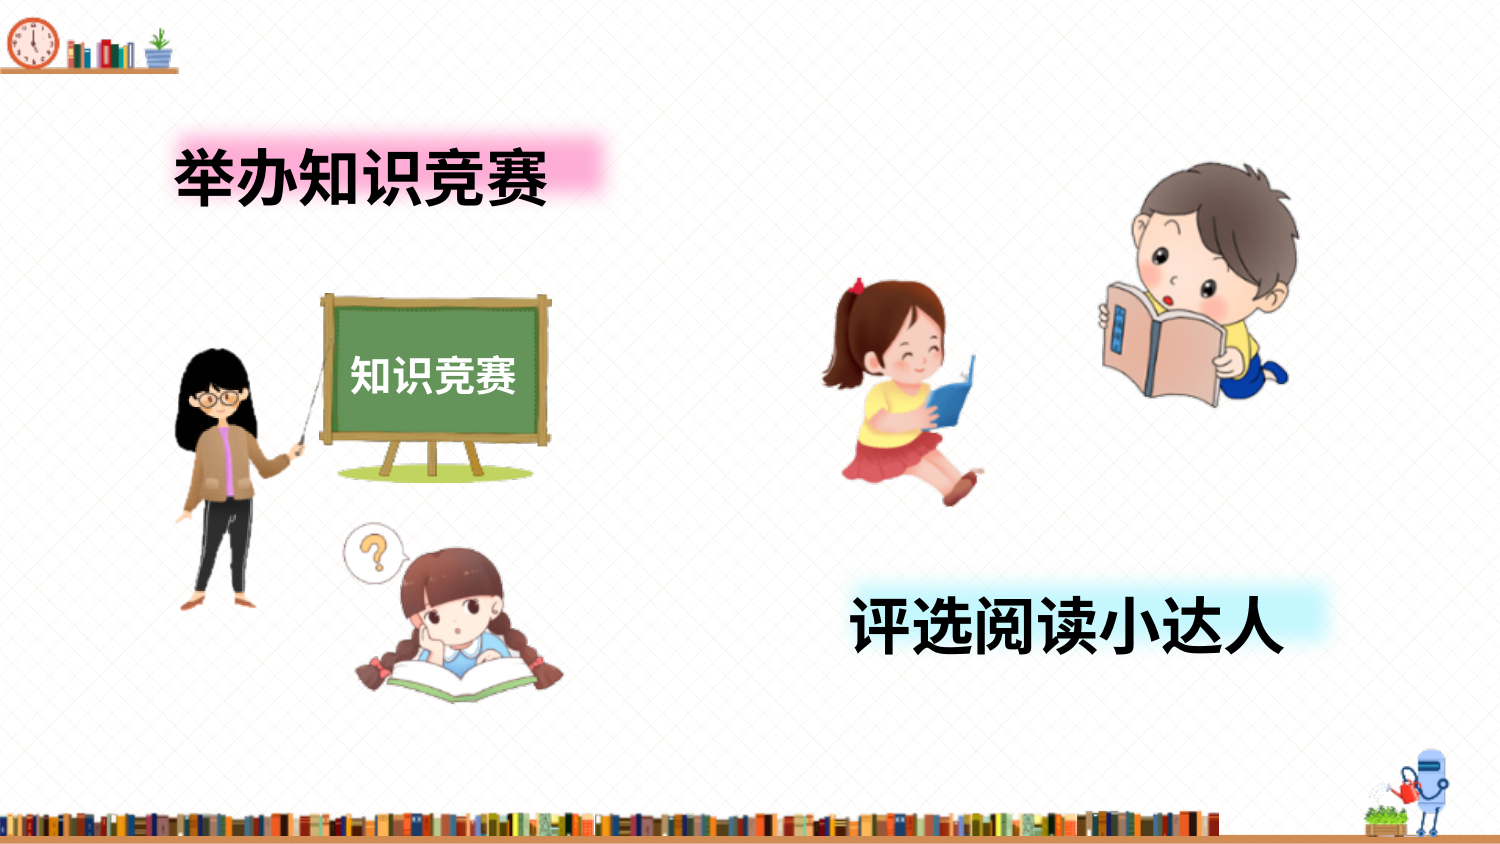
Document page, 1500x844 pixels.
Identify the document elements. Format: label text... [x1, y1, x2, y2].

picture [1363, 740, 1450, 837]
picture [0, 812, 594, 836]
text_box 评选阅读小达人 [869, 601, 1311, 625]
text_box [146, 293, 578, 712]
text_box 举办知识竞赛 [194, 152, 588, 178]
picture [0, 15, 188, 74]
picture [595, 805, 1219, 836]
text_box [804, 152, 1308, 513]
